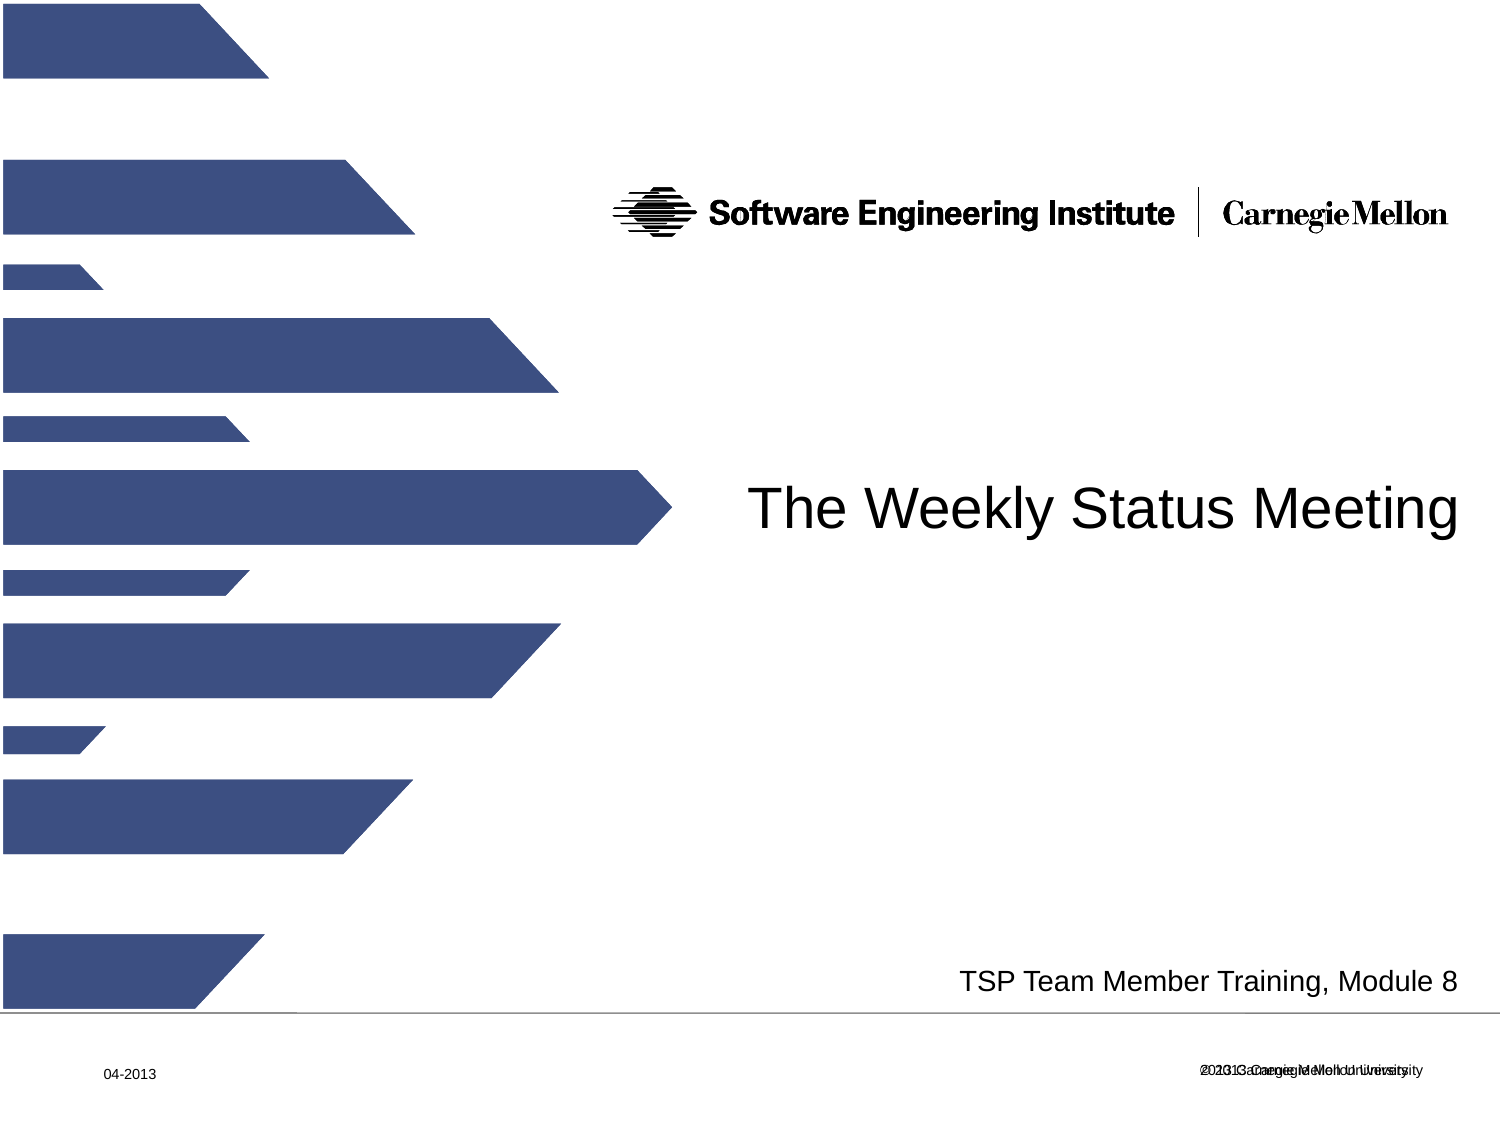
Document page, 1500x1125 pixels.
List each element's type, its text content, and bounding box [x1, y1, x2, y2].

text_box [168, 336, 647, 413]
text_box TSP Team Member Training, Module 8 [944, 955, 1474, 1005]
text_box The Weekly Status Meeting [732, 463, 1476, 548]
